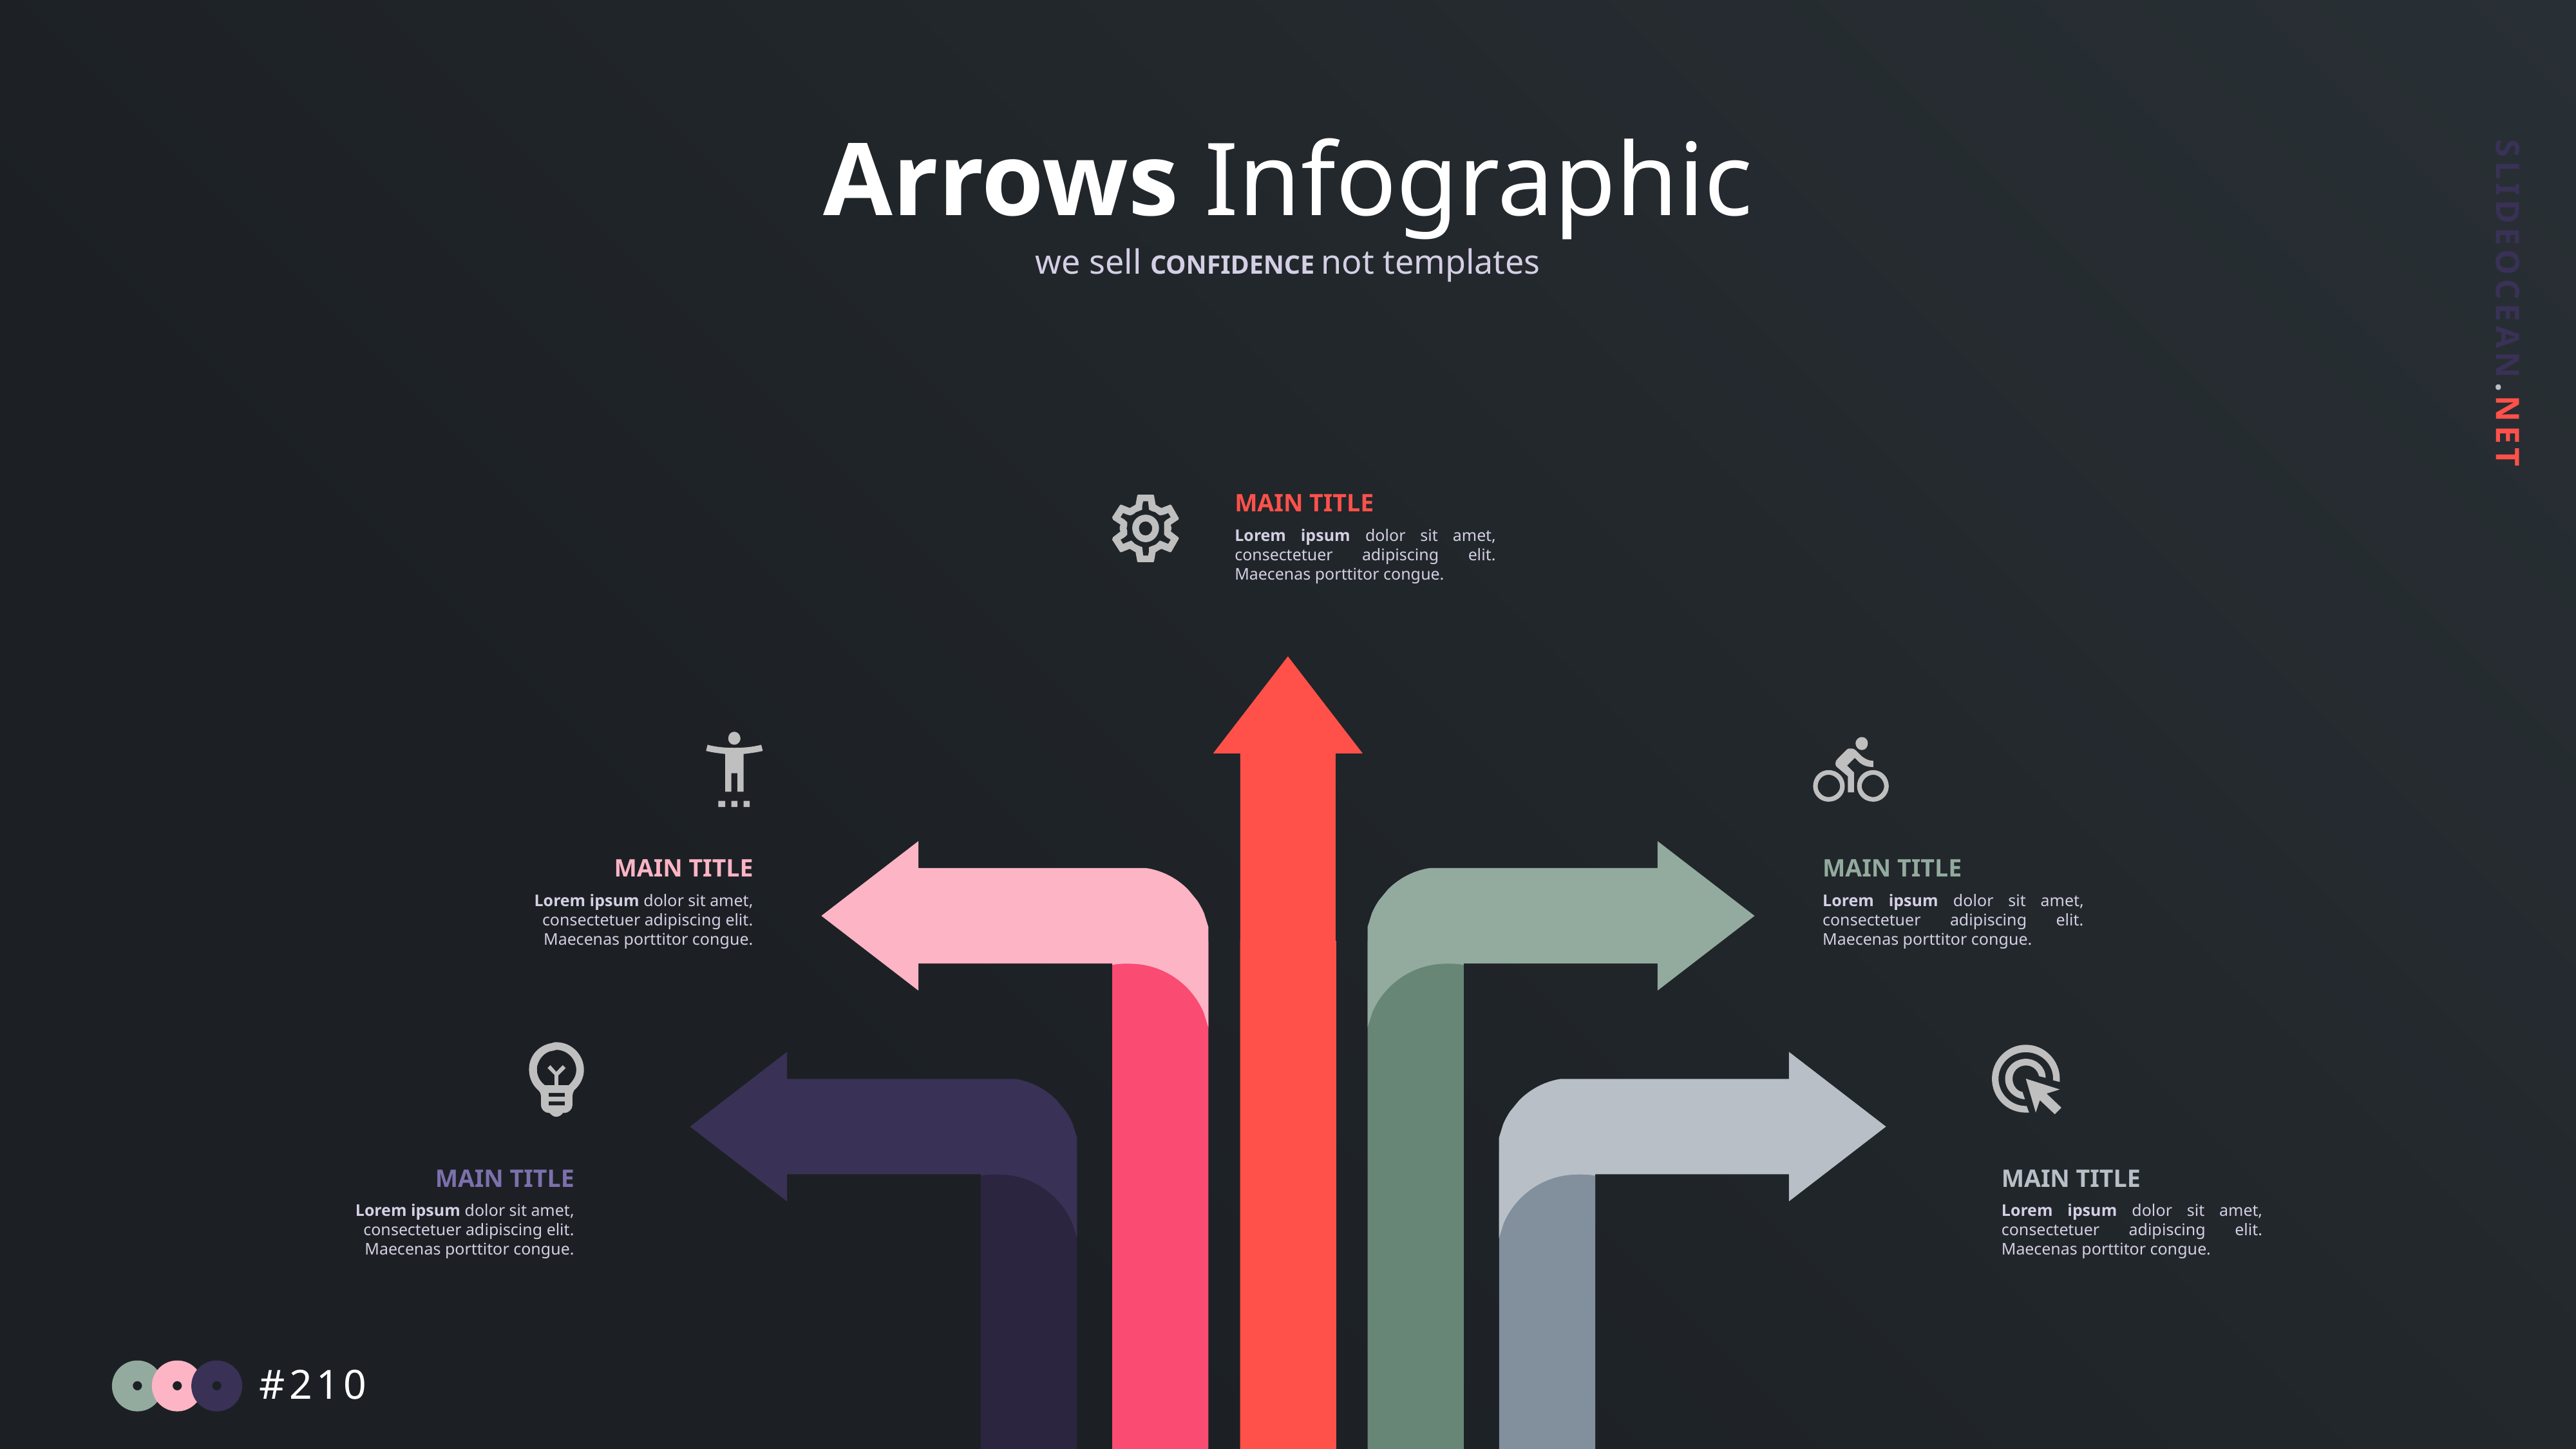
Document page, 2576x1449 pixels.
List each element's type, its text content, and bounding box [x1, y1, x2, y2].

text_box Arrows Infographic [813, 110, 1763, 241]
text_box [1225, 482, 1506, 589]
text_box [706, 744, 763, 792]
text_box [1855, 737, 1868, 750]
text_box [1992, 1045, 2060, 1113]
text_box [743, 800, 750, 808]
text_box [1813, 770, 1845, 802]
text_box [1812, 848, 2094, 954]
text_box [728, 732, 741, 745]
text_box [1857, 770, 1889, 802]
text_box #210 [259, 1359, 402, 1408]
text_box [820, 840, 1209, 1449]
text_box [303, 1157, 585, 1265]
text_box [1991, 1157, 2273, 1265]
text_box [689, 1051, 820, 1449]
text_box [1367, 840, 1755, 1449]
text_box [1211, 654, 1365, 1449]
text_box [1835, 748, 1873, 793]
text_box [731, 800, 738, 808]
text_box we sell CONFIDENCE not templates [1026, 241, 1550, 285]
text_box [1755, 1051, 1887, 1449]
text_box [527, 1041, 585, 1117]
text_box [482, 848, 764, 954]
text_box [718, 800, 726, 808]
text_box [2025, 1078, 2061, 1115]
text_box [1112, 495, 1179, 562]
